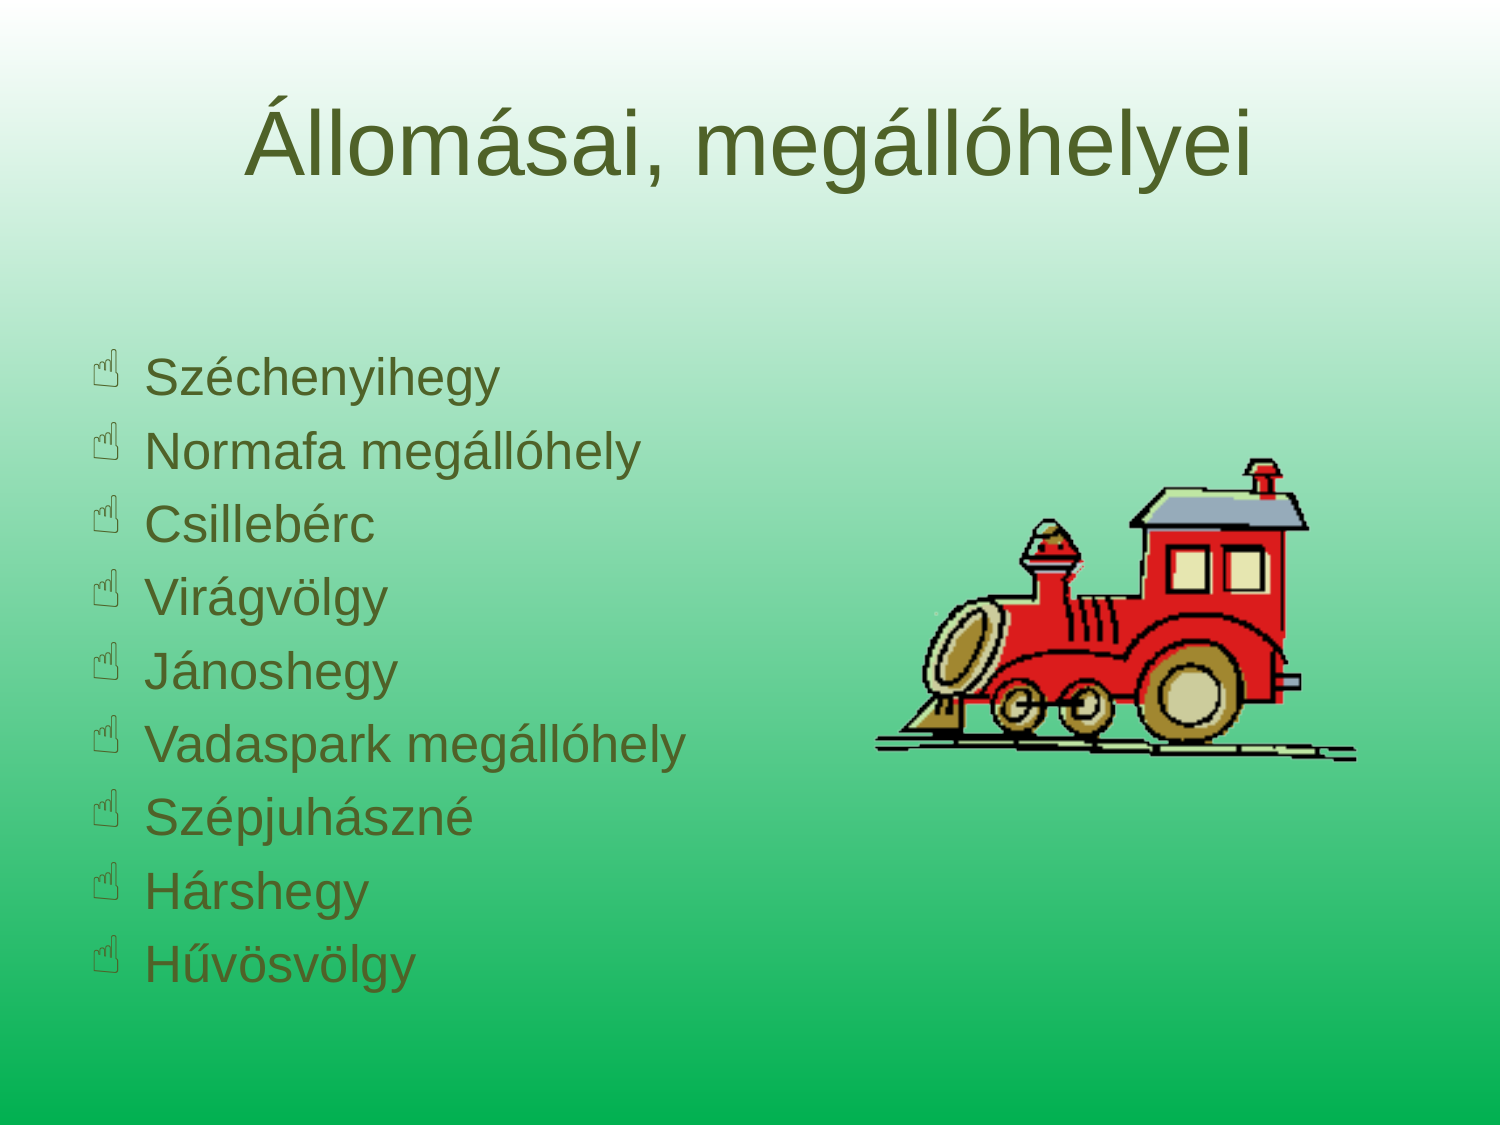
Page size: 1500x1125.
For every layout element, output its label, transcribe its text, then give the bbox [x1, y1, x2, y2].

list Széchenyihegy Normafa megállóhely Csillebérc Virágvölgy Jánoshegy Vadaspark megállóhely Szépjuhászné Hárshegy Hűvösvölgy [75, 262, 738, 1005]
title Állomásai, megállóhelyei [75, 45, 1425, 233]
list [844, 455, 1377, 768]
